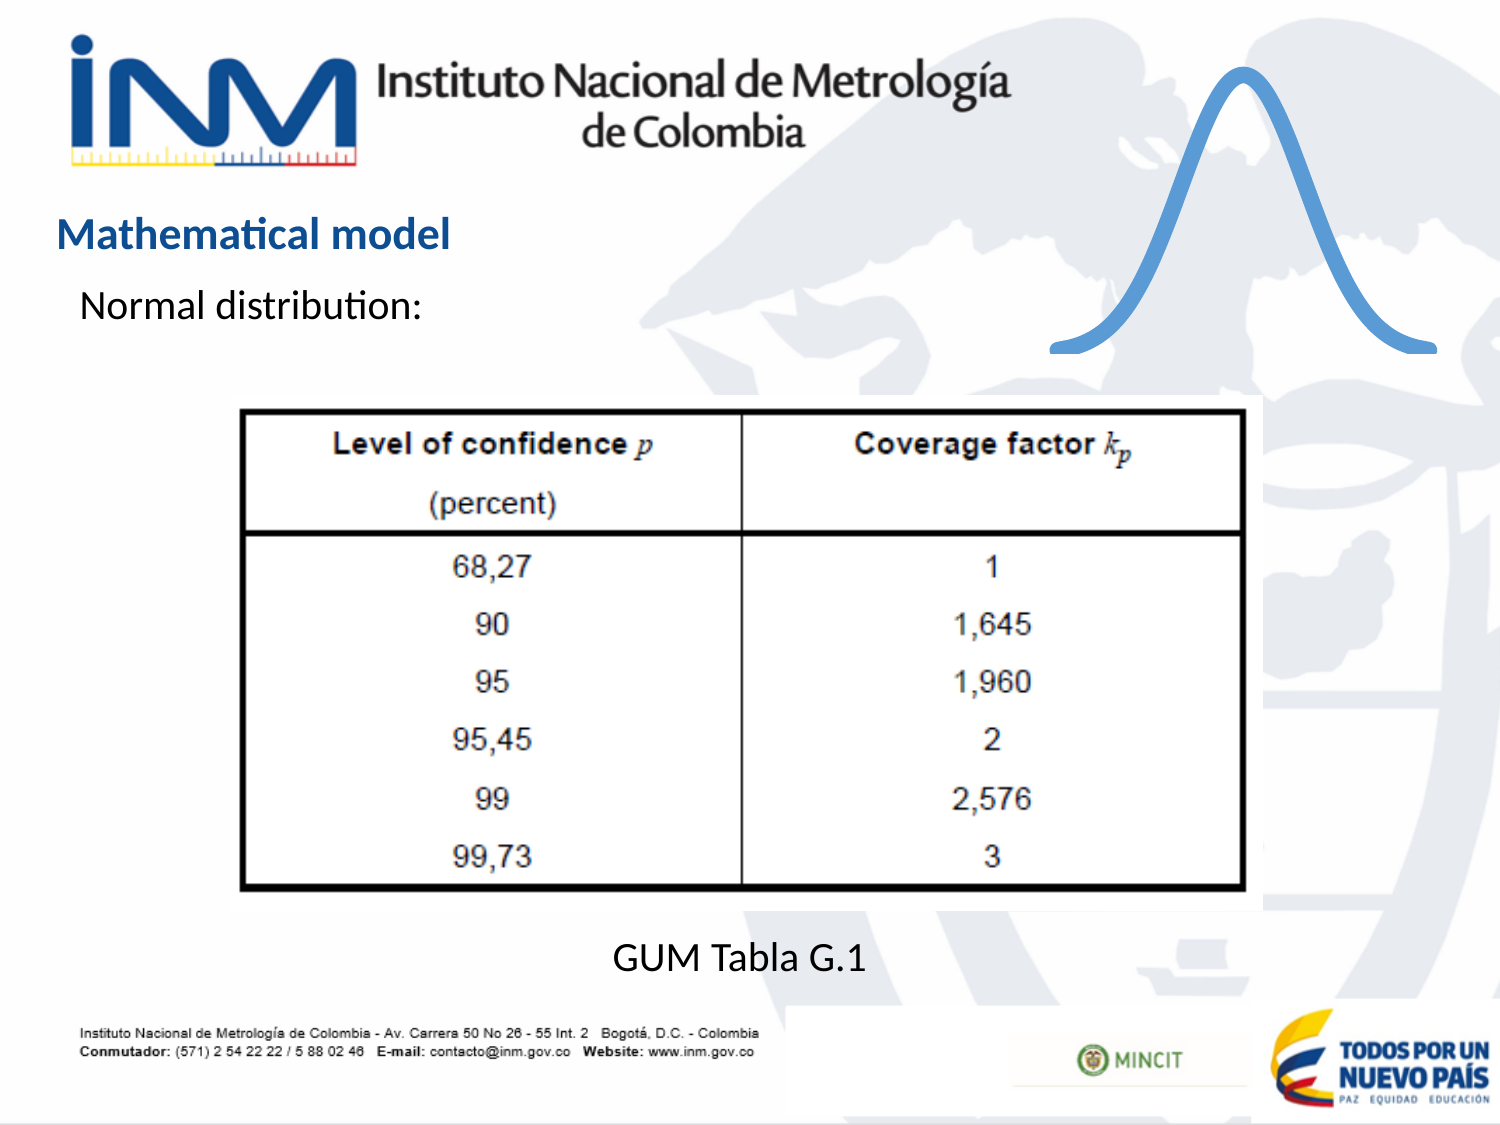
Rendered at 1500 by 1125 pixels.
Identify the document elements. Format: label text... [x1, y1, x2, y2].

text_box GUM Tabla G.1 [597, 922, 882, 987]
text_box Normal distribution: [64, 270, 981, 335]
picture [0, 0, 1500, 1125]
text_box Mathematical model [41, 196, 981, 266]
